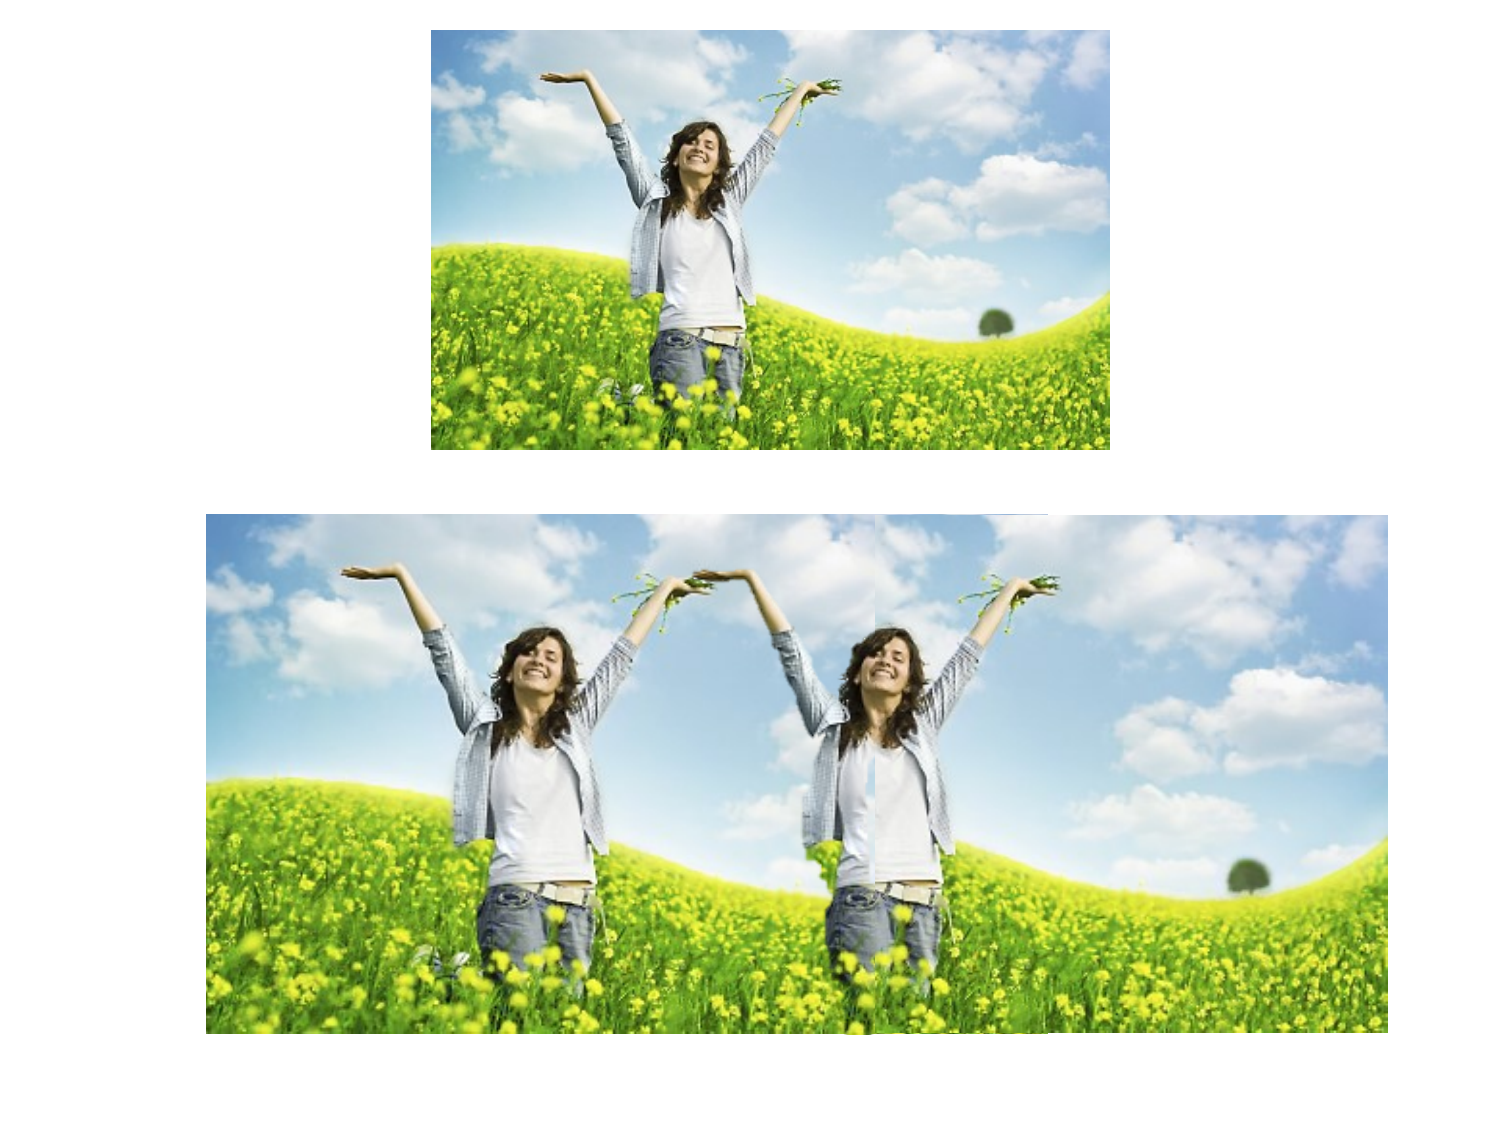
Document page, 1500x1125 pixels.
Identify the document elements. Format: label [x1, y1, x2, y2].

picture [206, 514, 560, 1034]
picture [430, 30, 1110, 450]
text_box [560, 503, 1389, 1045]
